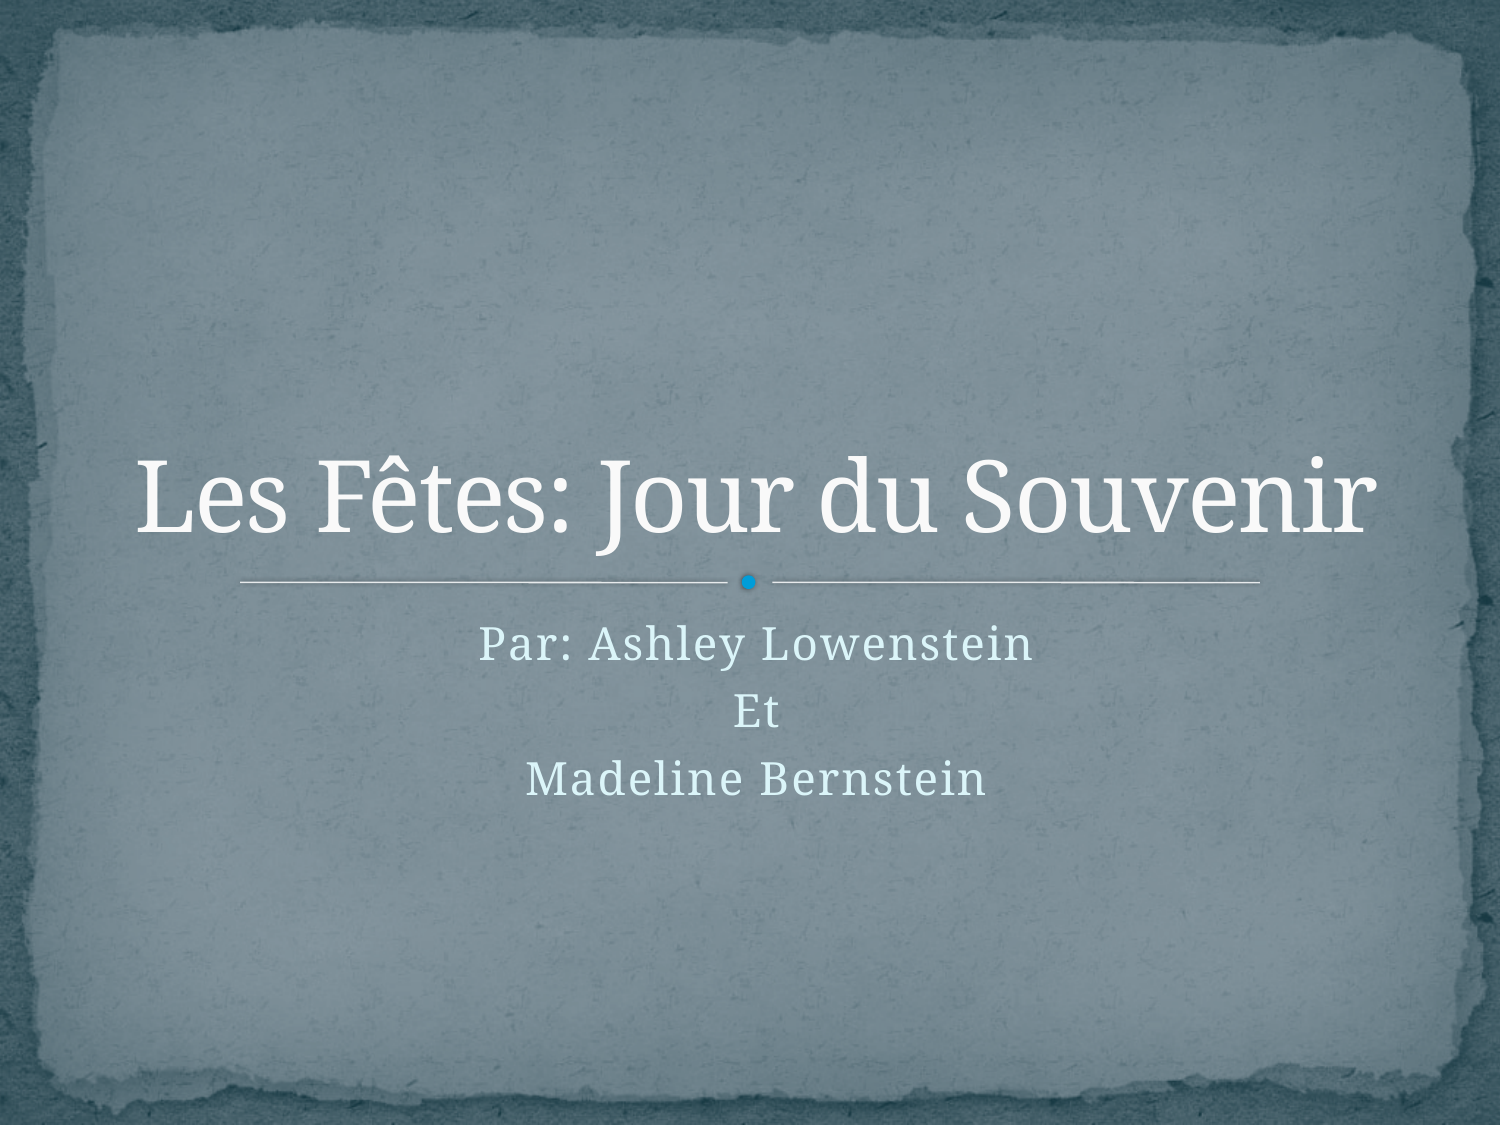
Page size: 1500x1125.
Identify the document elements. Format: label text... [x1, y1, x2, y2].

subtitle Par: Ashley Lowenstein Et Madeline Bernstein [75, 606, 1438, 795]
title Les Fêtes: Jour du Souvenir [74, 235, 1438, 561]
